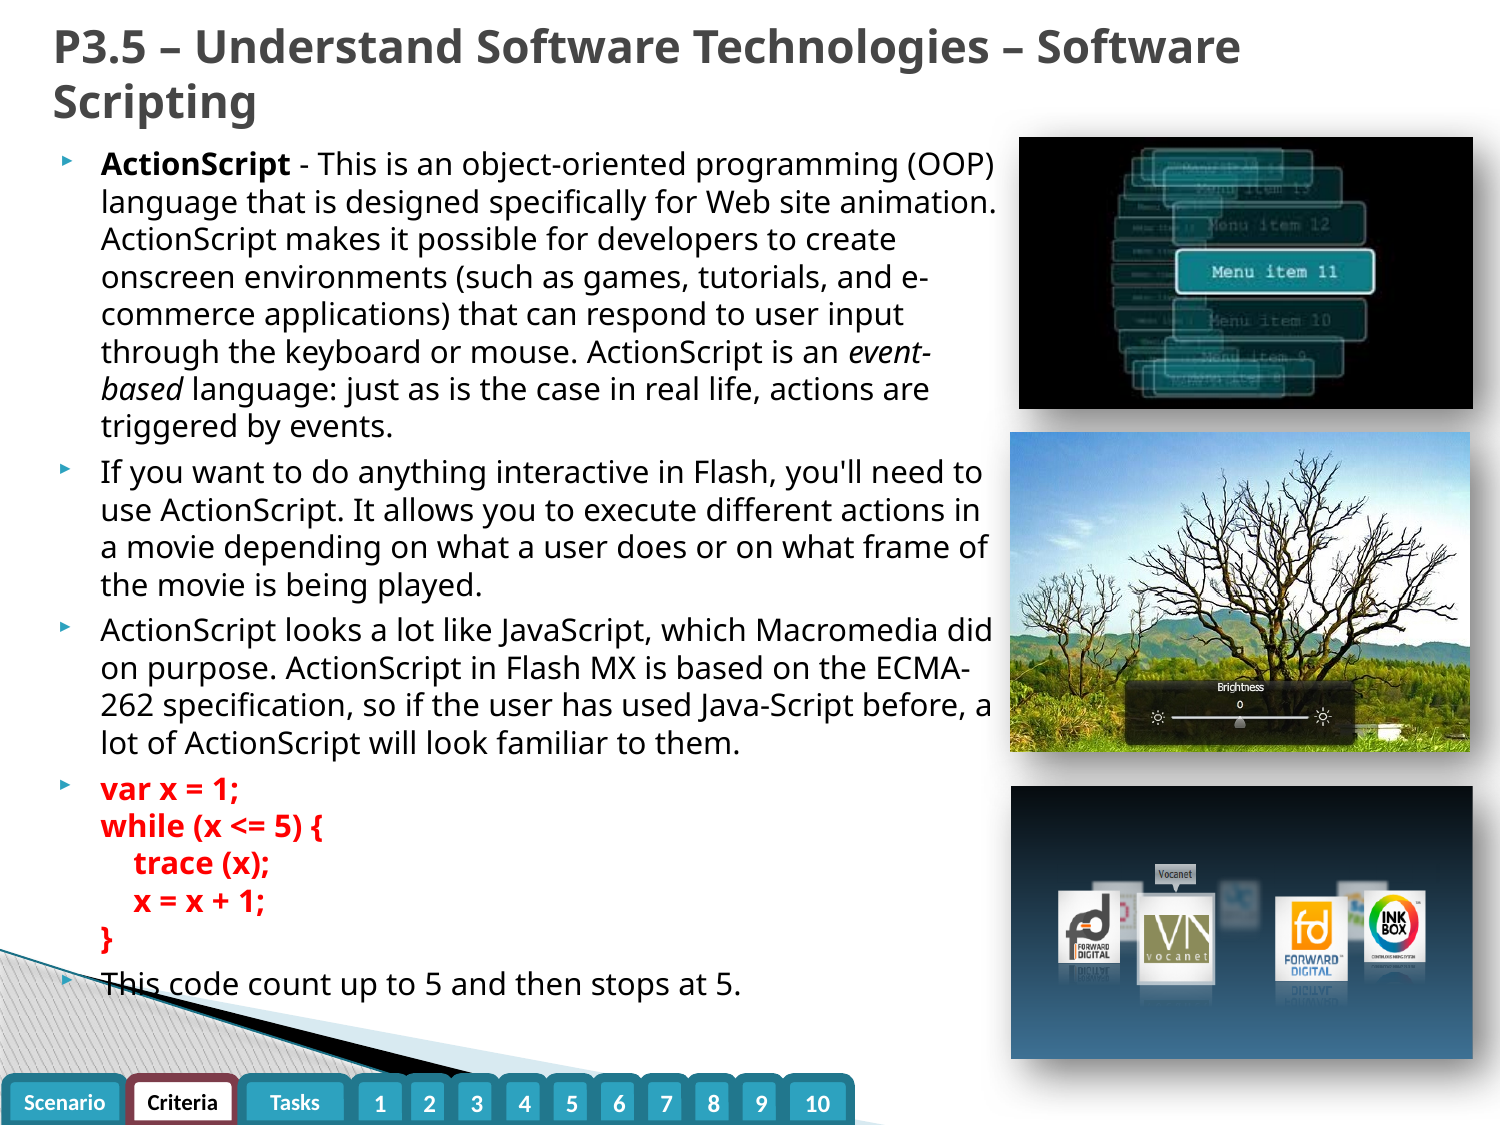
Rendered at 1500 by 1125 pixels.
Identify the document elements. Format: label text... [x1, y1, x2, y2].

list ActionScript - This is an object-oriented programming (OOP) language that is designed specifically for Web site animation. ActionScript makes it possible for developers to create onscreen environments (such as games, tutorials, and e-commerce applications) that can respond to user input through the keyboard or mouse. ActionScript is an event-based language: just as is the case in real life, actions are triggered by events. If you want to do anything interactive in Flash, you'll need to use ActionScript. It allows you to execute different actions in a movie depending on what a user does or on what frame of the movie is being played. ActionScript looks a lot like JavaScript, which Macromedia did on purpose. ActionScript in Flash MX is based on the ECMA-262 specification, so if the user has used Java-Script before, a lot of ActionScript will look familiar to them. var x = 1; while (x <= 5) { trace (x); x = x + 1; } This code count up to 5 and then stops at 5. [41, 137, 1014, 1047]
picture [1010, 786, 1473, 1059]
title P3.5 – Understand Software Technologies – Software Scripting [37, 19, 1471, 126]
picture [1010, 432, 1470, 752]
picture [1019, 136, 1473, 410]
